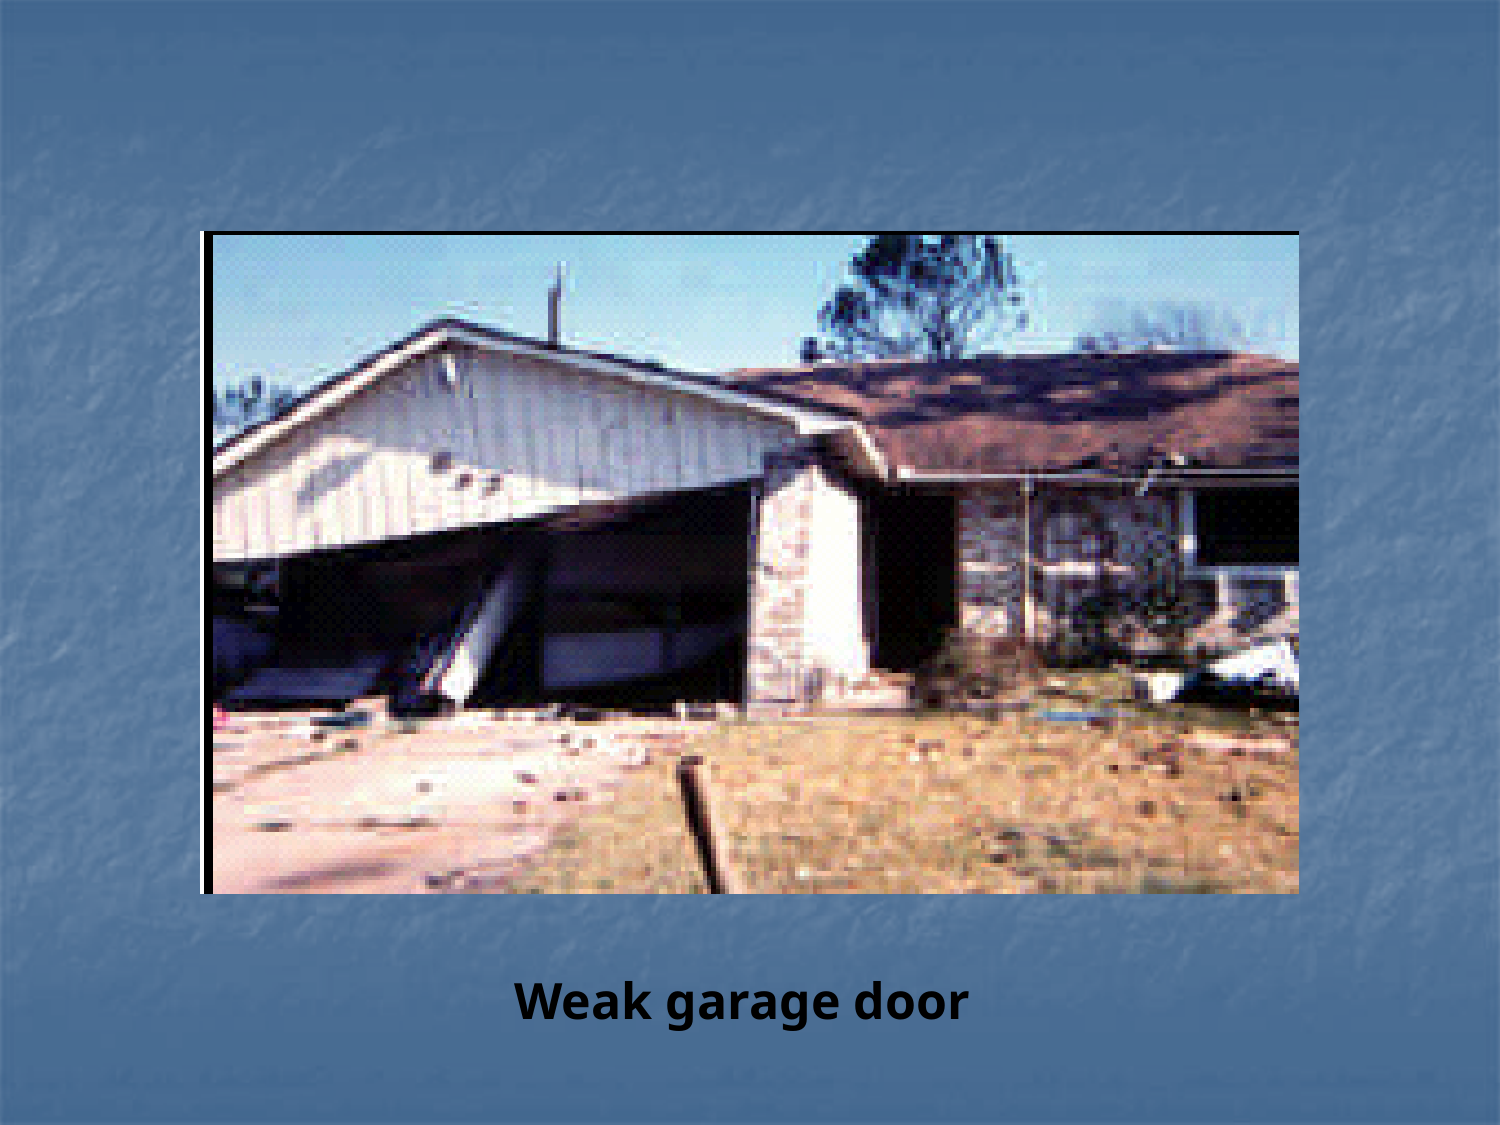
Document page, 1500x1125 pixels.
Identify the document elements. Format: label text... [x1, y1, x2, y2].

text_box Weak garage door [500, 962, 1000, 1038]
picture [200, 231, 1300, 894]
